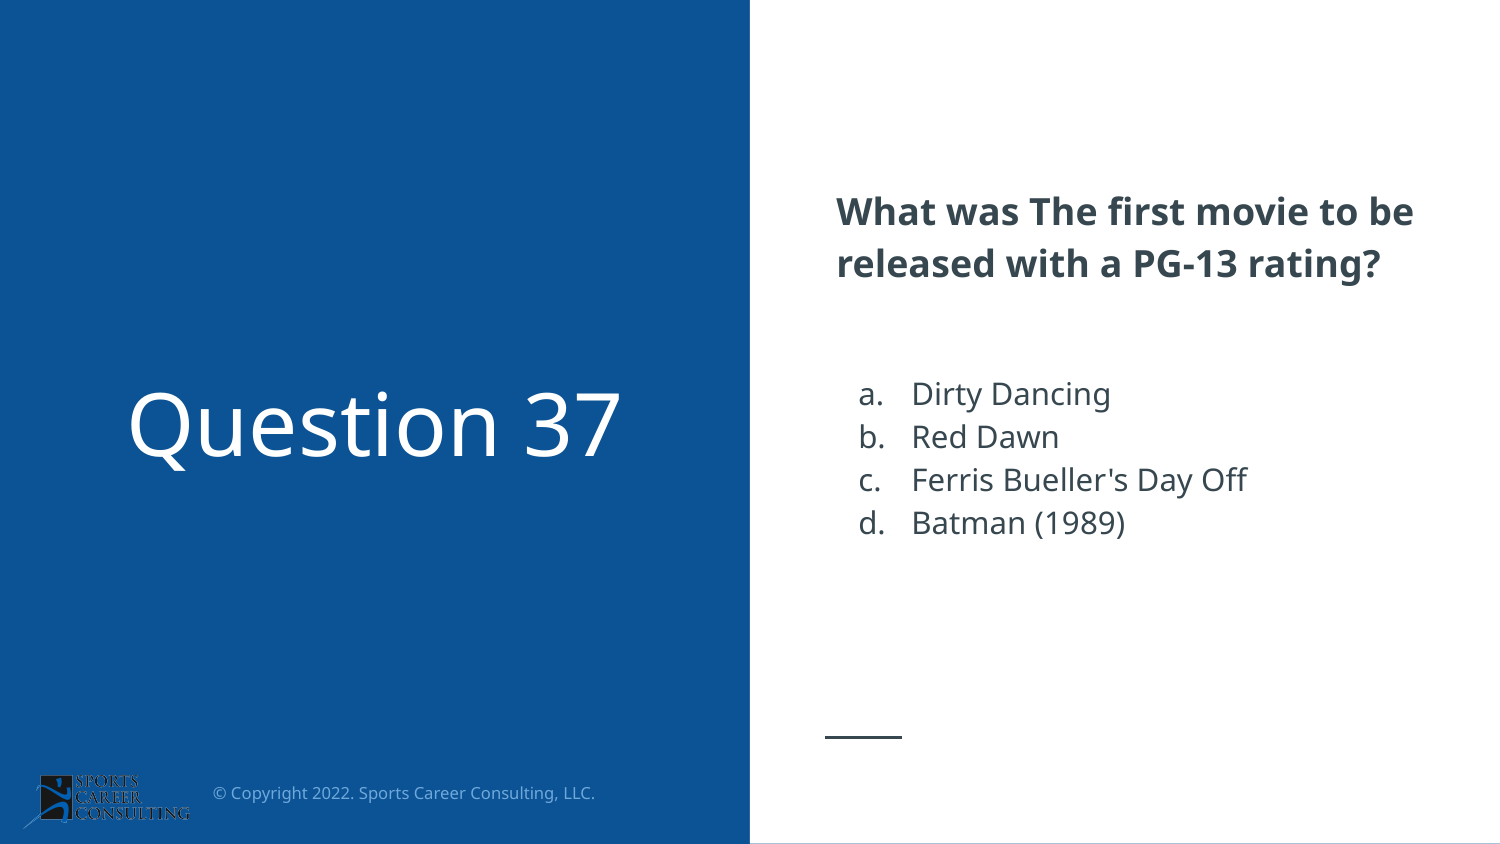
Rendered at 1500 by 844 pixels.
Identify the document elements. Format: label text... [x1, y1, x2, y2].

picture [22, 774, 190, 829]
title Question 37 [43, 298, 708, 546]
list What was The first movie to be released with a PG-13 rating? Dirty Dancing Red Dawn Ferris Bueller's Day Off Batman (1989) [821, 118, 1486, 725]
text_box © Copyright 2022. Sports Career Consulting, LLC. [197, 767, 750, 838]
